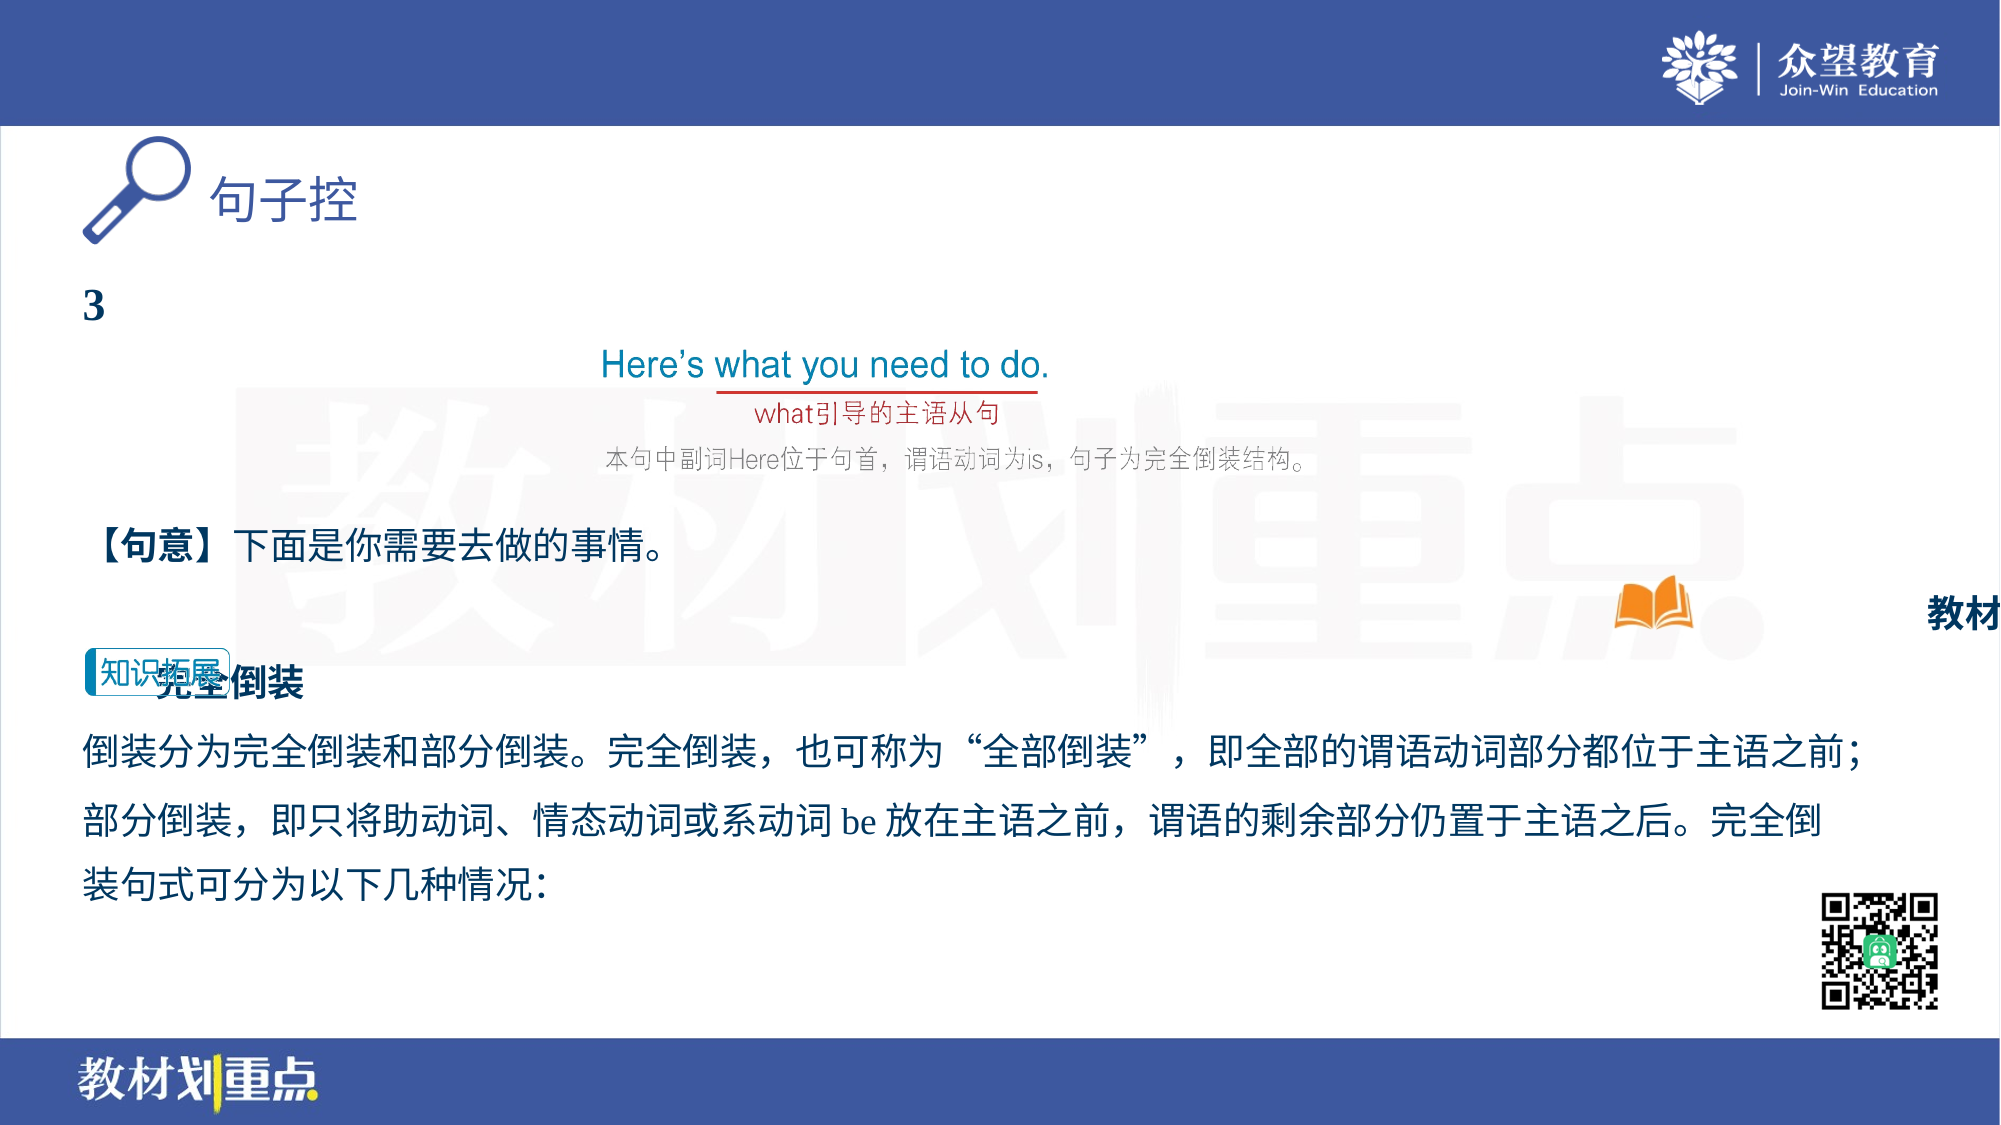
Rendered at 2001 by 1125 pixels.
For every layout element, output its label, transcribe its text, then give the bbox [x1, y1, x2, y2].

text_box 【句意】下面是你需要去做的事情。 教材P3 完全倒装 倒装分为完全倒装和部分倒装。完全倒装，也可称为“全部倒装”，即全部的谓语动词部分都位于主语之前； 部分倒装，即只将助动词、情态动词或系动词be放在主语之前，谓语的剩余部分仍置于主语之后。完全倒 装句式可分为以下几种情况： [82, 497, 1817, 900]
text_box 3 [82, 247, 1817, 387]
picture [0, 0, 2000, 1125]
